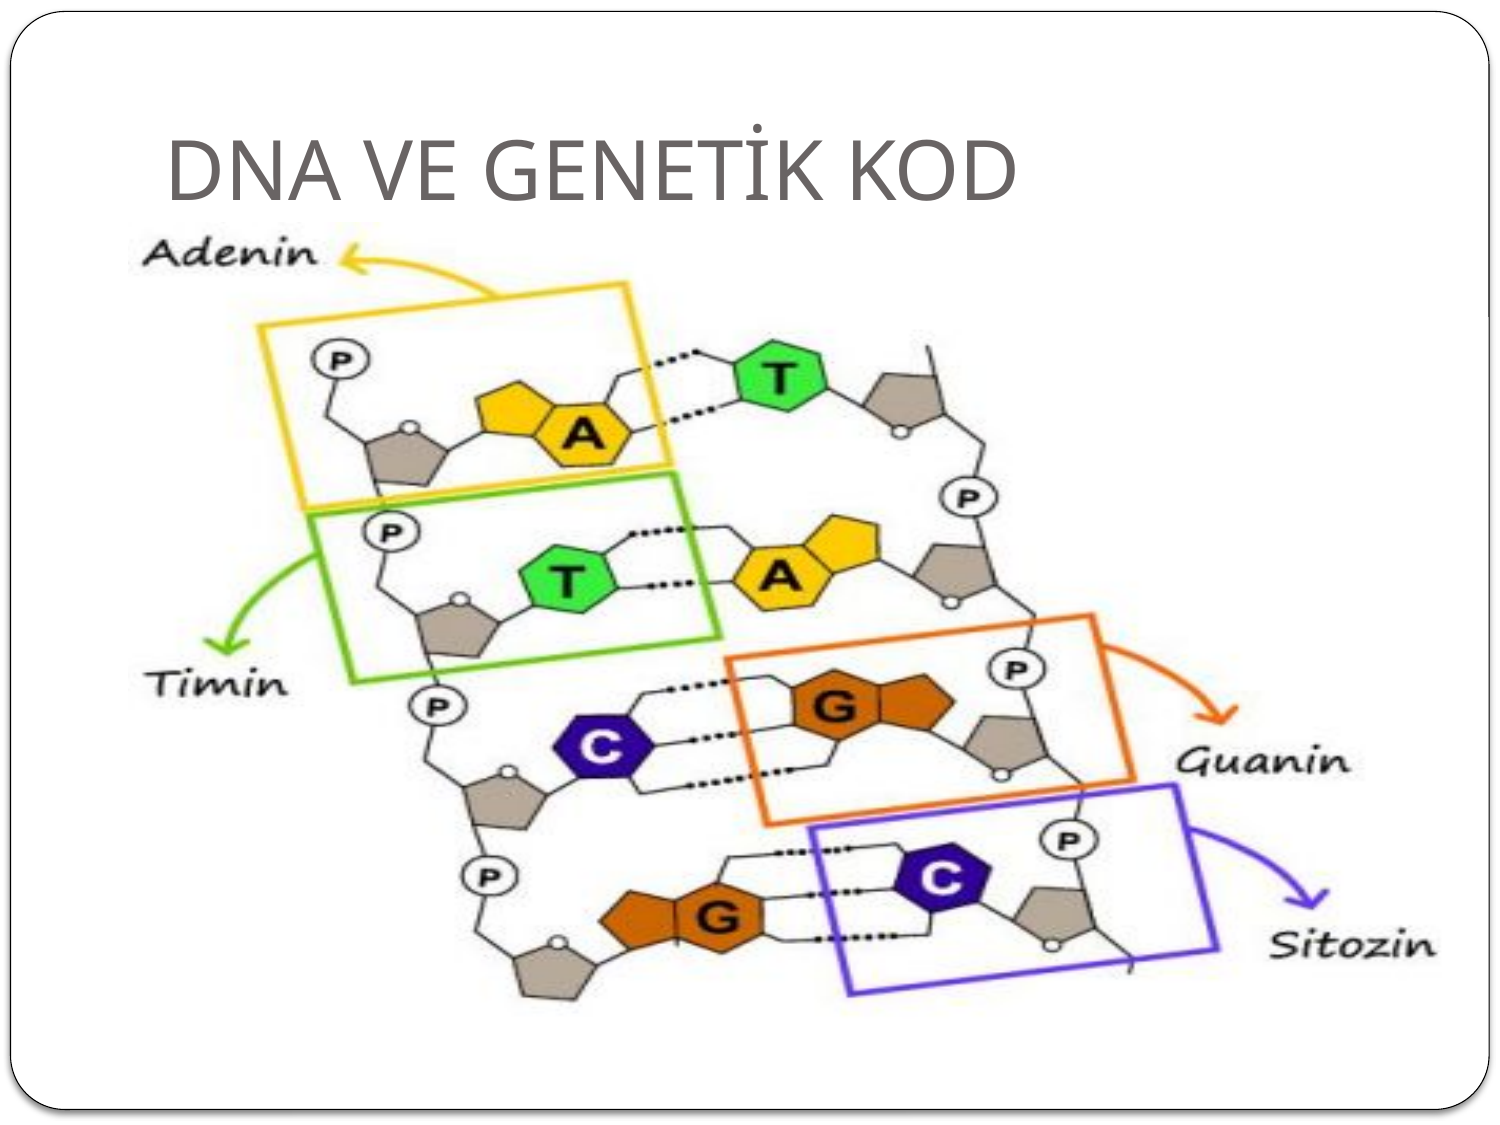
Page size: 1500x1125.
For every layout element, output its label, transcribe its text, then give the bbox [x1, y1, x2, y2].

picture [128, 222, 1454, 1032]
title DNA VE GENETİK KOD [150, 45, 1425, 220]
